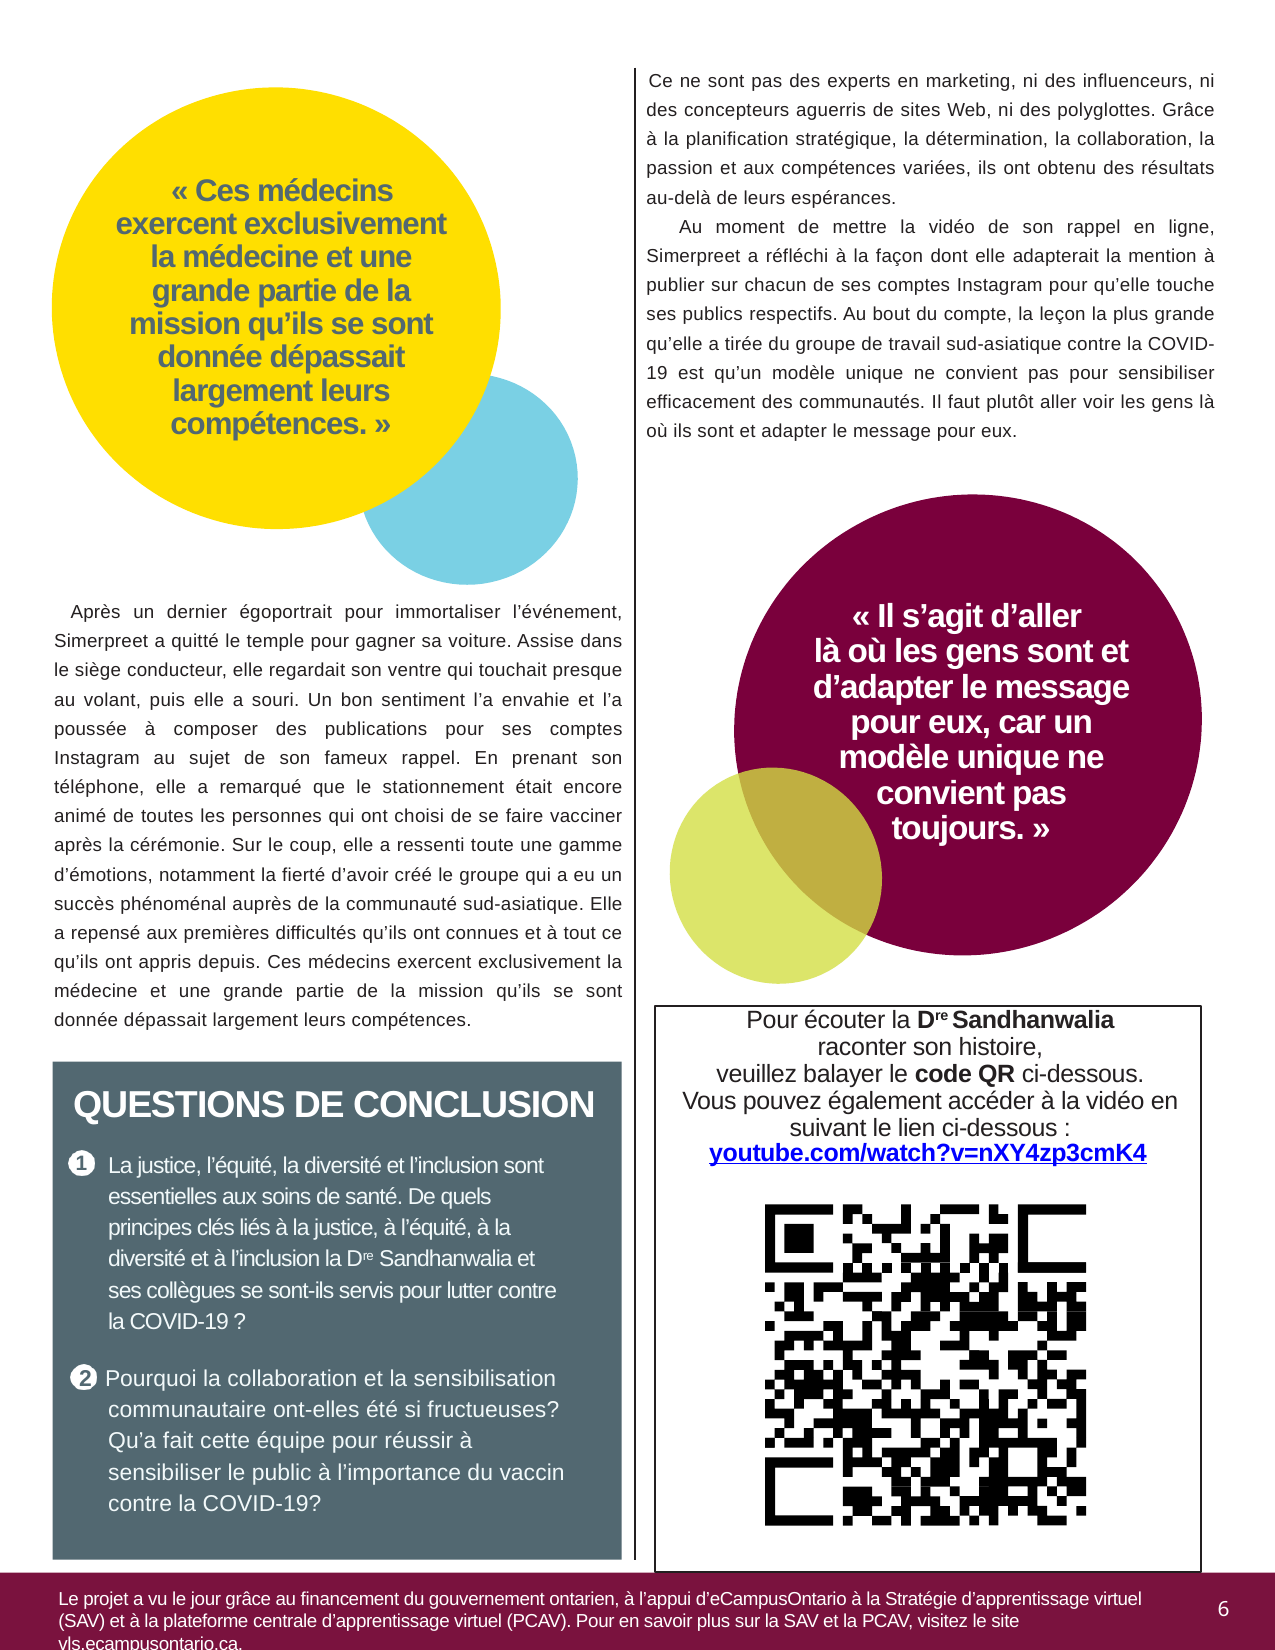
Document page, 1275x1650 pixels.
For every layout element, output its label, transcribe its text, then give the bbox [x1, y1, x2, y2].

text_box Le projet a vu le jour grâce au financement du gouvernement ontarien, à l’appui d’eCampusOntario à la Stratégie d’apprentissage virtuel (SAV) et à la plateforme centrale d’apprentissage virtuel (PCAV). Pour en savoir plus sur la SAV et la PCAV, visitez le site vls.ecampusontario.ca. [58, 1586, 1188, 1650]
text_box La justice, l’équité, la diversité et l’inclusion sont essentielles aux soins de santé. De quels principes clés liés à la justice, à l’équité, à la diversité et à l’inclusion la Dre Sandhanwalia et ses collègues se sont-ils servis pour lutter contre la COVID-19 ? [108, 1146, 569, 1334]
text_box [51, 87, 579, 586]
text_box 6 [1215, 1595, 1232, 1621]
text_box [0, 1572, 1275, 1650]
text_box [764, 1204, 1087, 1526]
text_box 2 Pourquoi la collaboration et la sensibilisation communautaire ont-elles été si fructueuses? Qu’a fait cette équipe pour réussir à sensibiliser le public à l’importance du vaccin contre la COVID-19? [79, 1359, 591, 1517]
text_box [52, 1061, 622, 1560]
picture [68, 1150, 95, 1176]
text_box Ce ne sont pas des experts en marketing, ni des influenceurs, ni des concepteurs aguerris de sites Web, ni des polyglottes. Grâce à la planification stratégique, la détermination, la collaboration, la passion et aux compétences variées, ils ont obtenu des résultats au-delà de leurs espérances. Au moment de mettre la vidéo de son rappel en ligne, Simerpreet a réfléchi à la façon dont elle adapterait la mention à publier sur chacun de ses comptes Instagram pour qu’elle touche ses publics respectifs. Au bout du compte, la leçon la plus grande qu’elle a tirée du groupe de travail sud-asiatique contre la COVID-19 est qu’un modèle unique ne convient pas pour sensibiliser efficacement des communautés. Il faut plutôt aller voir les gens là où ils sont et adapter le message pour eux. [646, 62, 1216, 442]
text_box Pour écouter la Dre Sandhanwalia raconter son histoire, veuillez balayer le code QR ci-dessous. Vous pouvez également accéder à la vidéo en suivant le lien ci-dessous : youtube.com/watch?v=nXY4zp3cmK4 [655, 1006, 1201, 1572]
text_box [669, 494, 1203, 985]
picture [70, 1364, 97, 1391]
text_box QUESTIONS DE CONCLUSION [58, 1072, 697, 1133]
text_box Après un dernier égoportrait pour immortaliser l’événement, Simerpreet a quitté le temple pour gagner sa voiture. Assise dans le siège conducteur, elle regardait son ventre qui touchait presque au volant, puis elle a souri. Un bon sentiment l’a envahie et l’a poussée à composer des publications pour ses comptes Instagram au sujet de son fameux rappel. En prenant son téléphone, elle a remarqué que le stationnement était encore animé de toutes les personnes qui ont choisi de se faire vacciner après la cérémonie. Sur le coup, elle a ressenti toute une gamme d’émotions, notamment la fierté d’avoir créé le groupe qui a eu un succès phénoménal auprès de la communauté sud-asiatique. Elle a repensé aux premières difficultés qu’ils ont connues et à tout ce qu’ils ont appris depuis. Ces médecins exercent exclusivement la médecine et une grande partie de la mission qu’ils se sont donnée dépassait largement leurs compétences. [54, 593, 624, 1031]
